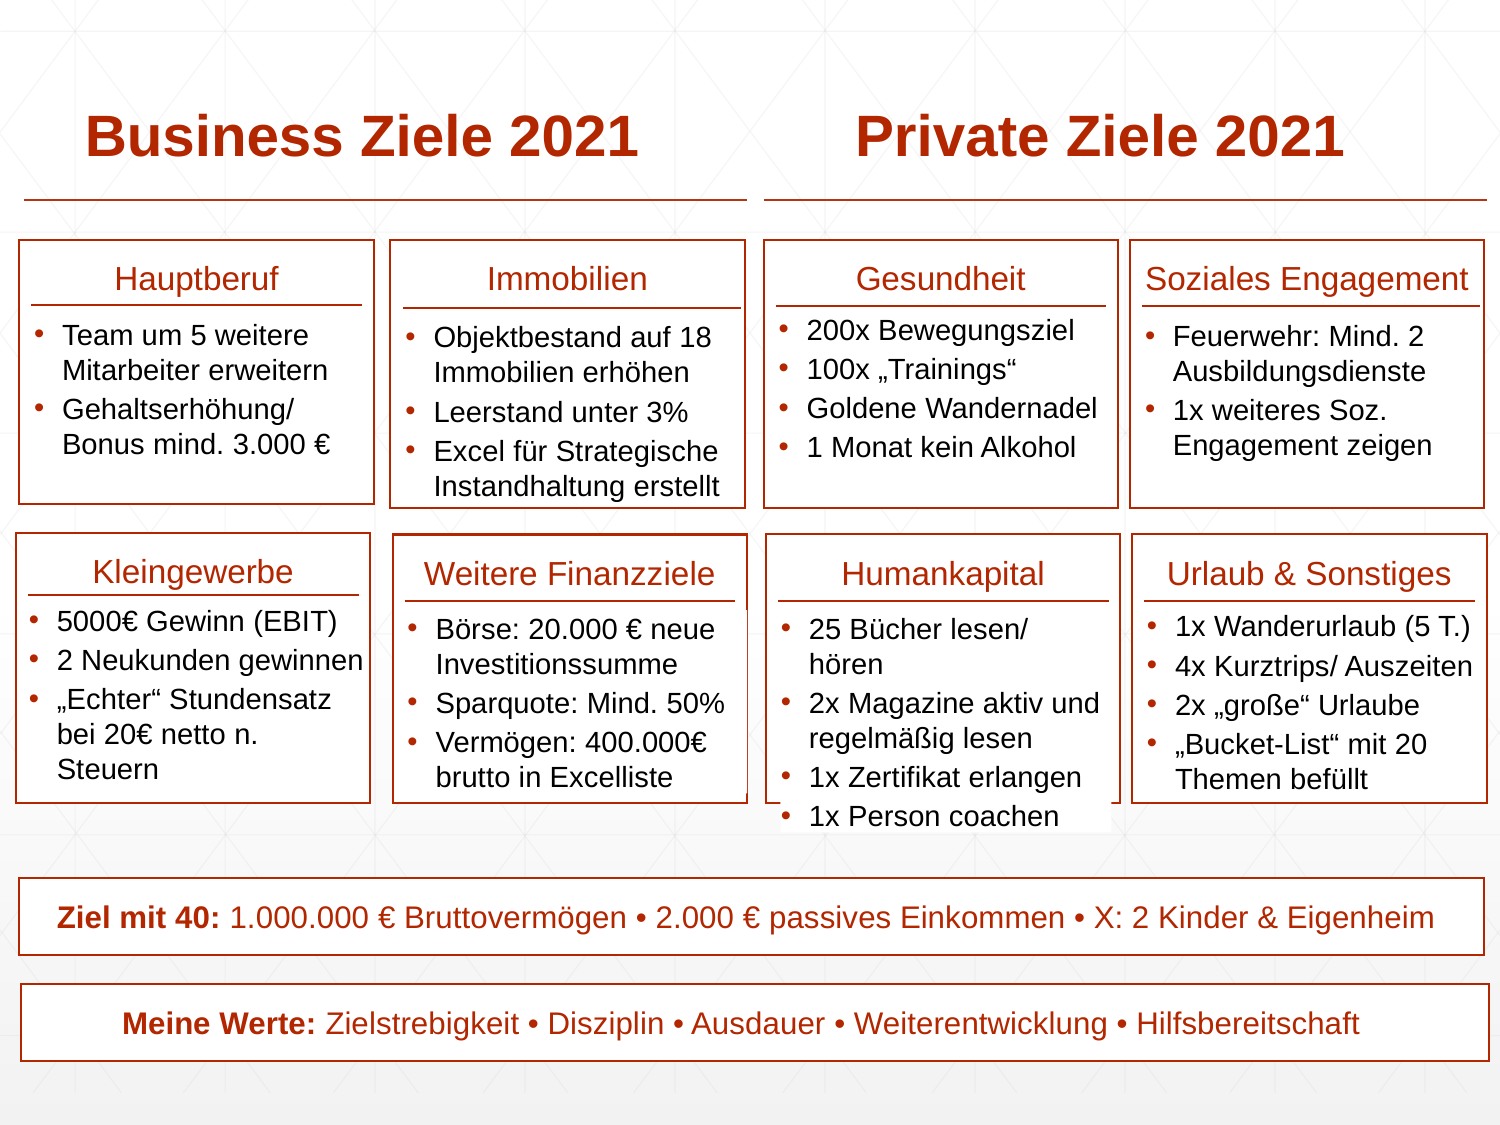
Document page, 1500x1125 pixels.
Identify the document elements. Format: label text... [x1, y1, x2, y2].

text_box Ziel mit 40: 1.000.000 € Bruttovermögen • 2.000 € passives Einkommen • X: 2 Kinder & Eigenheim [18, 877, 1485, 956]
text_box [1132, 534, 1487, 803]
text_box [392, 534, 748, 803]
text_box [16, 532, 371, 803]
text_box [766, 534, 1121, 803]
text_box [19, 239, 374, 505]
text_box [390, 239, 745, 509]
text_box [1129, 239, 1485, 509]
text_box Private Ziele 2021 [727, 76, 1490, 189]
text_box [763, 239, 1119, 509]
text_box Meine Werte: Zielstrebigkeit • Disziplin • Ausdauer • Weiterentwicklung • Hilfsbereitschaft [20, 983, 1490, 1062]
text_box Business Ziele 2021 [0, 76, 727, 189]
